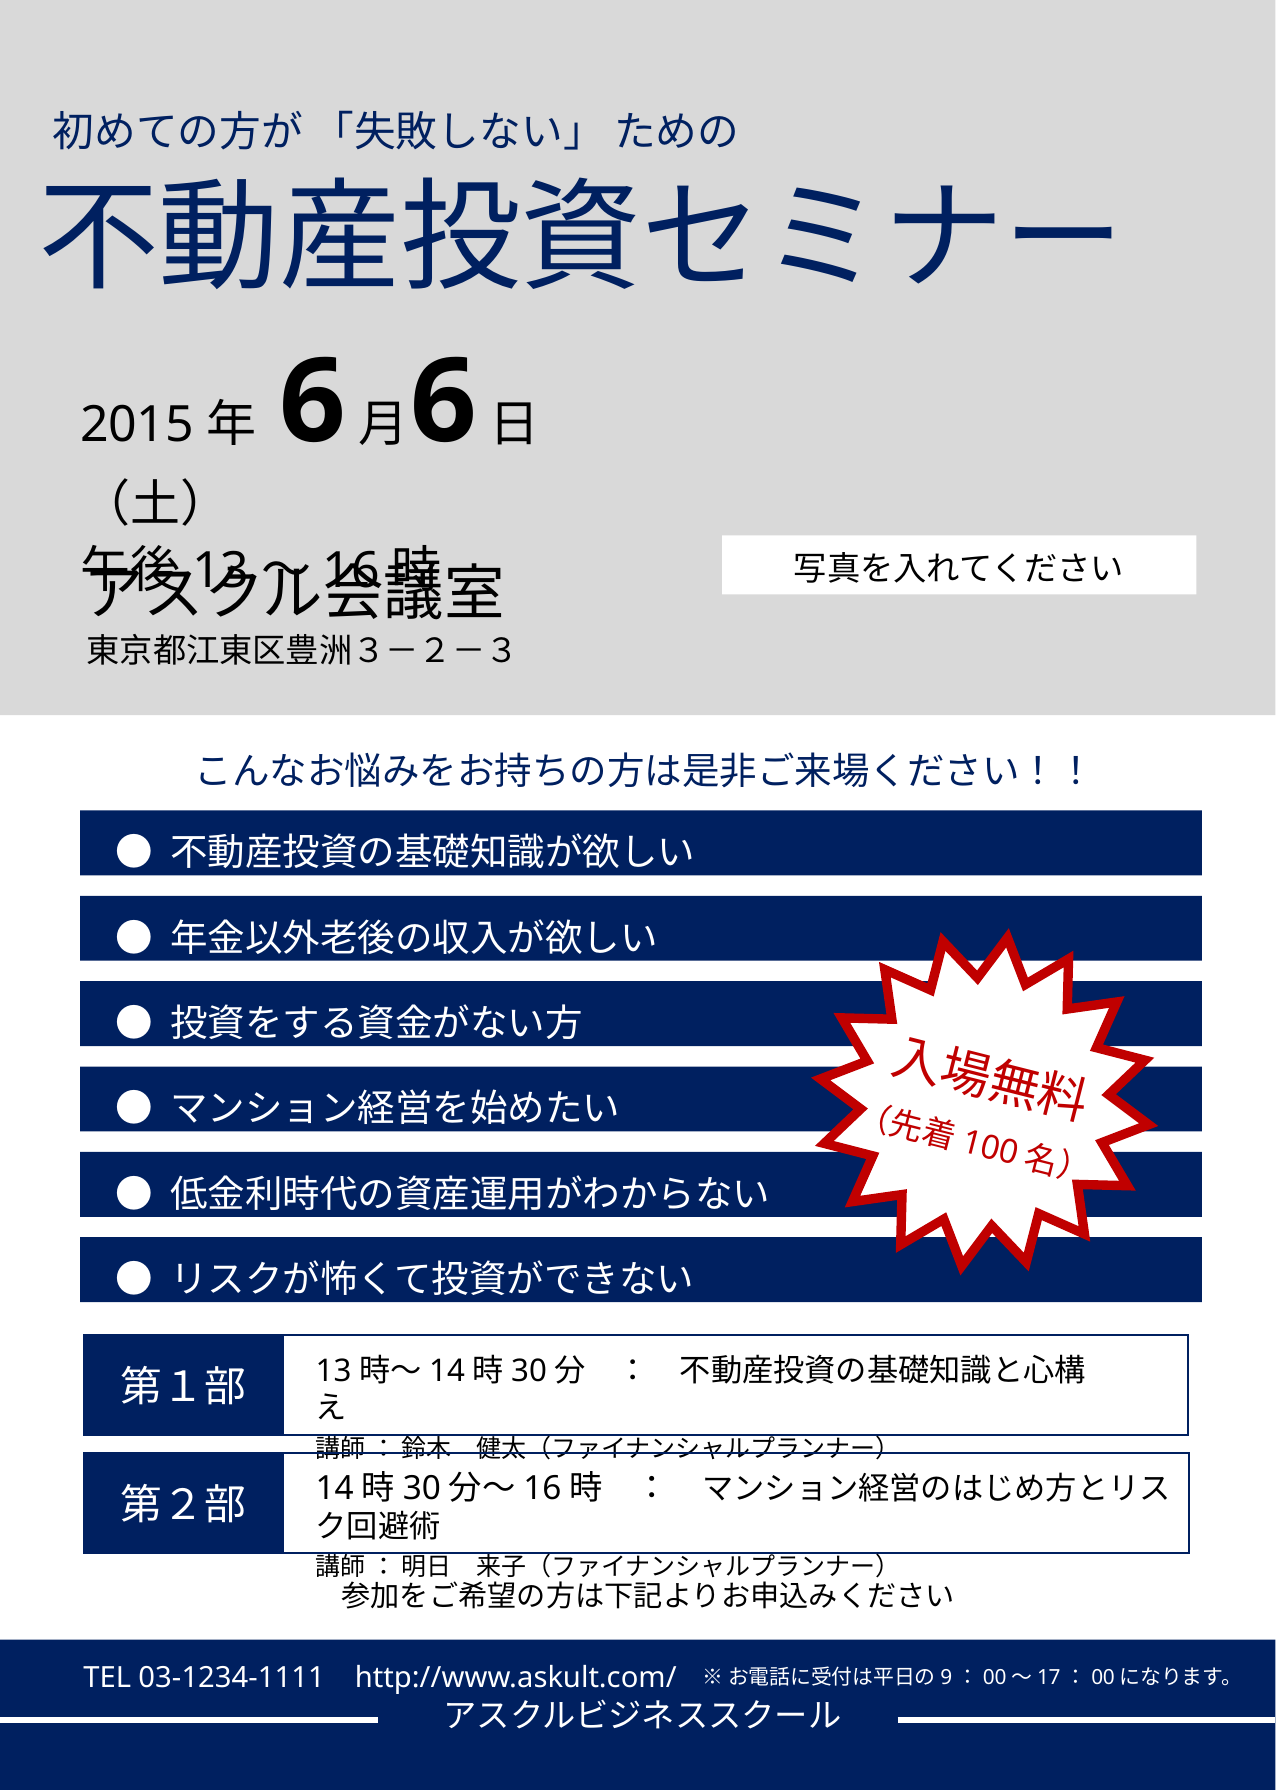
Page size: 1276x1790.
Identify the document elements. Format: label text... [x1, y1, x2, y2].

text_box ● 投資をする資金がない方 [79, 980, 890, 1047]
text_box [0, 0, 1276, 716]
text_box 2015年 6 月 6 日（土） 午後13～16時 [65, 390, 681, 606]
text_box ● 低金利時代の資産運用がわからない [79, 1151, 900, 1218]
text_box 参加をご希望の方は下記よりお申込みください [326, 1589, 970, 1621]
text_box 14時30分～16時 ： マンション経営のはじめ方とリスク回避術 講師 ： 明日 来子（ファイナンシャルプランナー） [300, 1460, 1211, 1589]
text_box ● リスクが怖くて投資ができない [79, 1236, 1203, 1303]
text_box ● 投資をする資金がない方 [1069, 980, 1203, 1047]
text_box こんなお悩みをお持ちの方は是非ご来場ください！！ [179, 739, 1110, 799]
text_box ● マンション経営を始めたい [79, 1066, 846, 1132]
text_box [818, 1068, 846, 1095]
text_box 不動産投資セミナー [23, 151, 1140, 311]
text_box 第１部 [83, 1334, 284, 1436]
text_box 東京都江東区豊洲３－２－３ [71, 621, 534, 677]
text_box 入場無料 （先着100名） [829, 1015, 1136, 1204]
text_box TEL 03-1234-1111 http://www.askult.com/ [68, 1646, 693, 1701]
text_box ● 年金以外老後の収入が欲しい [79, 895, 1203, 962]
text_box ● 不動産投資の基礎知識が欲しい [79, 809, 1203, 876]
text_box アスクル会議室 [68, 606, 520, 634]
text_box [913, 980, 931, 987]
text_box 写真を入れてください [722, 535, 1197, 595]
text_box 13時～14時30分 ： 不動産投資の基礎知識と心構え 講師 ： 鈴木 健太（ファイナンシャルプランナー） [300, 1342, 1113, 1452]
text_box [822, 1134, 1086, 1268]
text_box ● マンション経営を始めたい [1125, 1066, 1203, 1132]
text_box [1111, 1164, 1130, 1187]
text_box [870, 935, 1147, 1082]
text_box ※お電話に受付は平日の9：00～17：00になります。 [687, 1656, 1257, 1697]
text_box ● 低金利時代の資産運用がわからない [1081, 1151, 1203, 1218]
text_box [0, 1639, 1276, 1790]
text_box [284, 1452, 1190, 1554]
text_box 初めての方が 「失敗しない」 ための [37, 97, 754, 162]
text_box [839, 1016, 859, 1039]
text_box [1124, 1109, 1151, 1136]
text_box アスクルビジネススクール [428, 1686, 857, 1742]
text_box 第２部 [83, 1452, 284, 1554]
text_box [284, 1334, 1189, 1436]
